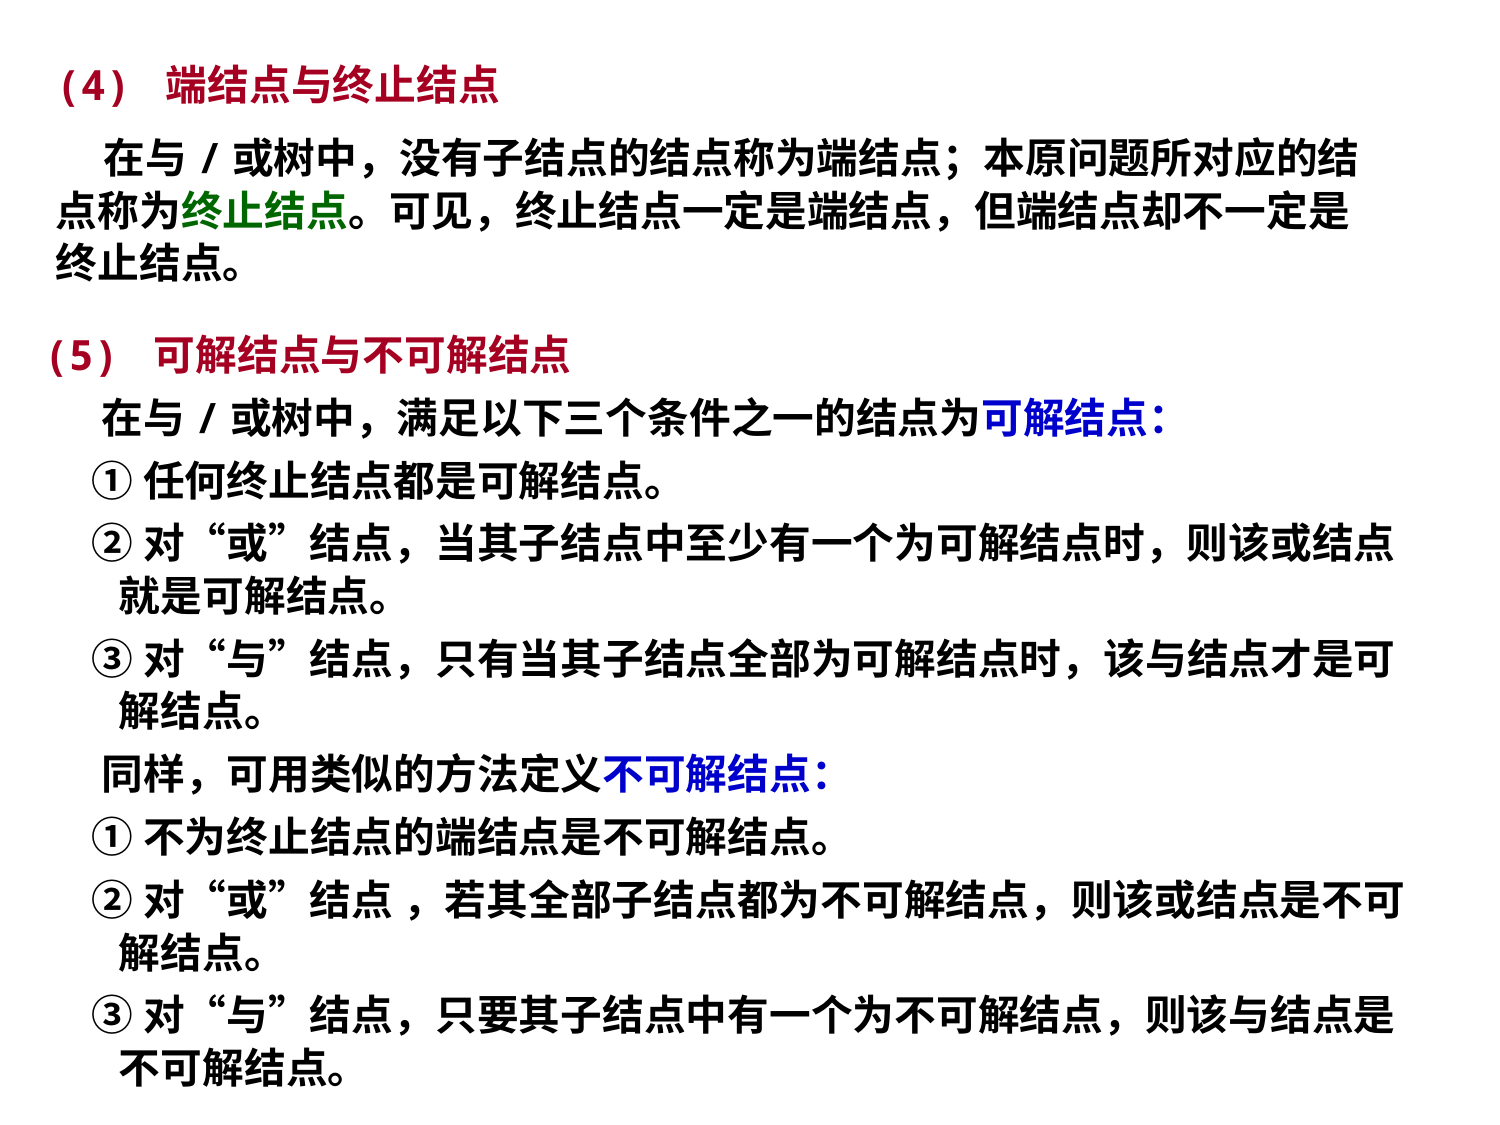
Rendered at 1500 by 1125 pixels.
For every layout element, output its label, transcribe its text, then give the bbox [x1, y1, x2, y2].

text_box (4) 端结点与终止结点 在与/或树中，没有子结点的结点称为端结点；本原问题所对应的结点称为终止结点。可见，终止结点一定是端结点，但端结点却不一定是终止结点。 [41, 48, 1388, 295]
text_box (5) 可解结点与不可解结点 在与/或树中，满足以下三个条件之一的结点为可解结点： ①任何终止结点都是可解结点。 ②对“或”结点，当其子结点中至少有一个为可解结点时，则该或结点就是可解结点。 ③对“与”结点，只有当其子结点全部为可解结点时，该与结点才是可解结点。 同样，可用类似的方法定义不可解结点： ①不为终止结点的端结点是不可解结点。 ②对“或”结点 ，若其全部子结点都为不可解结点，则该或结点是不可解结点。 ③对“与”结点，只要其子结点中有一个为不可解结点，则该与结点是不可解结点。 [29, 318, 1447, 1100]
